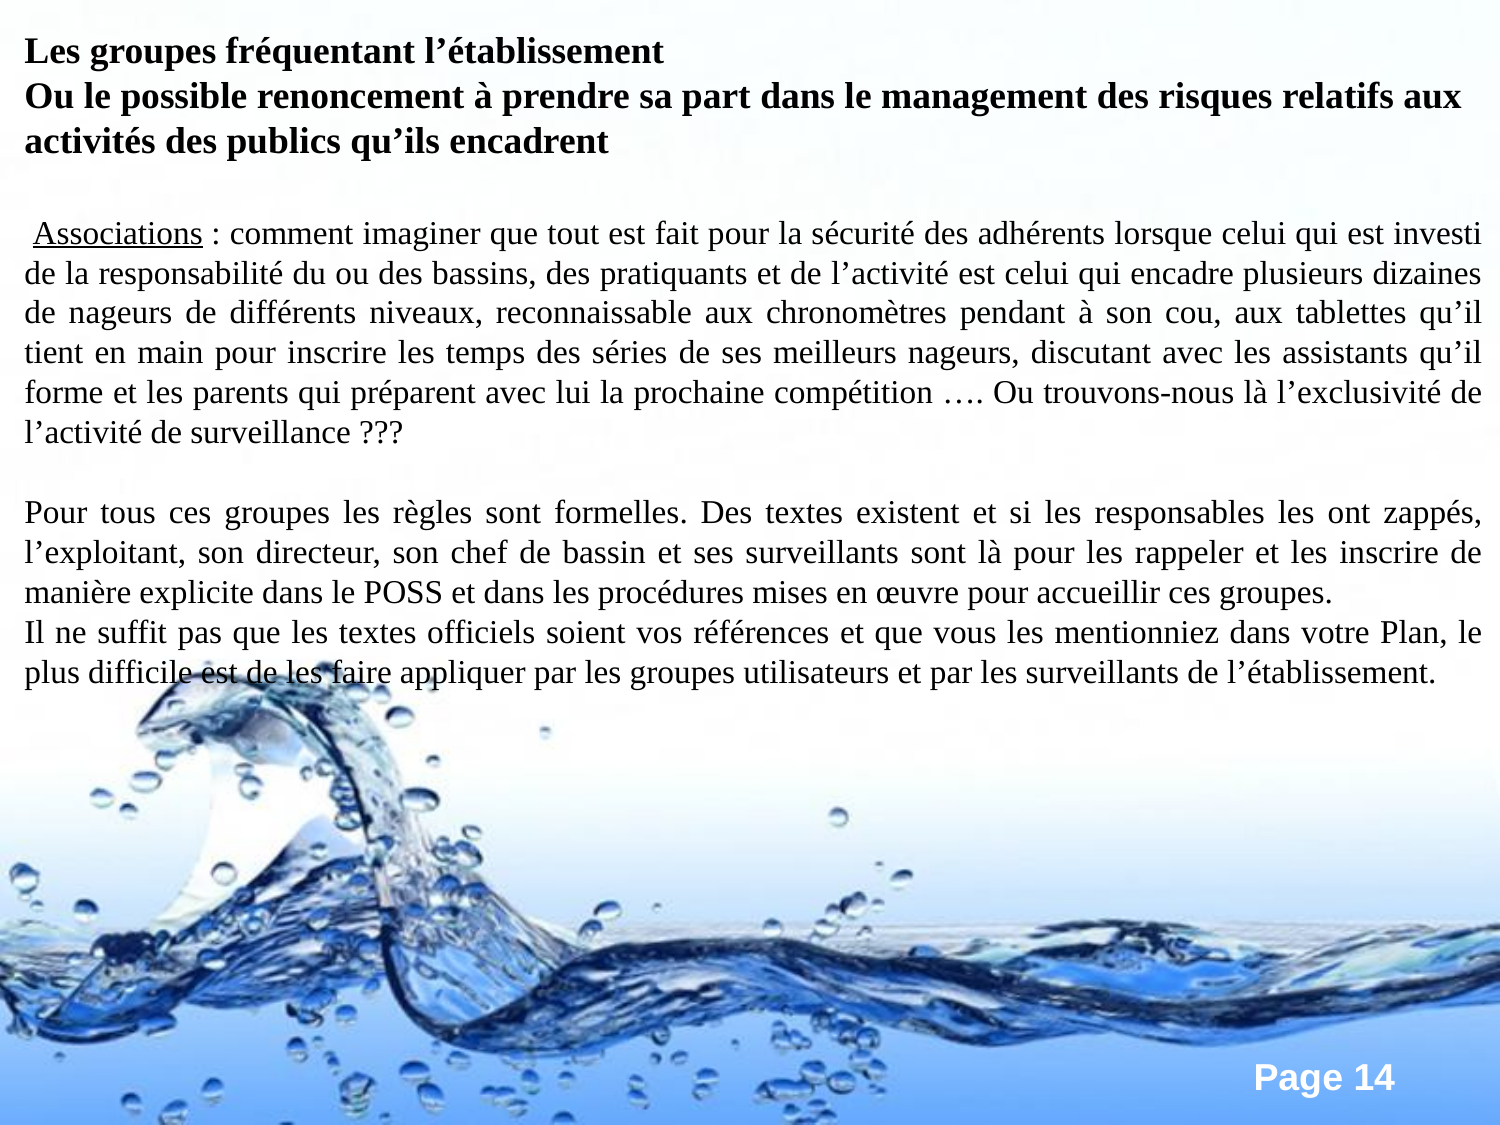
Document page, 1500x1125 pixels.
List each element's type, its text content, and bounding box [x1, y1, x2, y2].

picture [0, 0, 1500, 1125]
text_box Les groupes fréquentant l’établissement Ou le possible renoncement à prendre sa part dans le management des risques relatifs aux activités des publics qu’ils encadrent Associations : comment imaginer que tout est fait pour la sécurité des adhérents lorsque celui qui est investi de la responsabilité du ou des bassins, des pratiquants et de l’activité est celui qui encadre plusieurs dizaines de nageurs de différents niveaux, reconnaissable aux chronomètres pendant à son cou, aux tablettes qu’il tient en main pour inscrire les temps des séries de ses meilleurs nageurs, discutant avec les assistants qu’il forme et les parents qui préparent avec lui la prochaine compétition …. Ou trouvons-nous là l’exclusivité de l’activité de surveillance ??? Pour tous ces groupes les règles sont formelles. Des textes existent et si les responsables les ont zappés, l’exploitant, son directeur, son chef de bassin et ses surveillants sont là pour les rappeler et les inscrire de manière explicite dans le POSS et dans les procédures mises en œuvre pour accueillir ces groupes. Il ne suffit pas que les textes officiels soient vos références et que vous les mentionniez dans votre Plan, le plus difficile est de les faire appliquer par les groupes utilisateurs et par les surveillants de l’établissement. [9, 18, 1500, 738]
